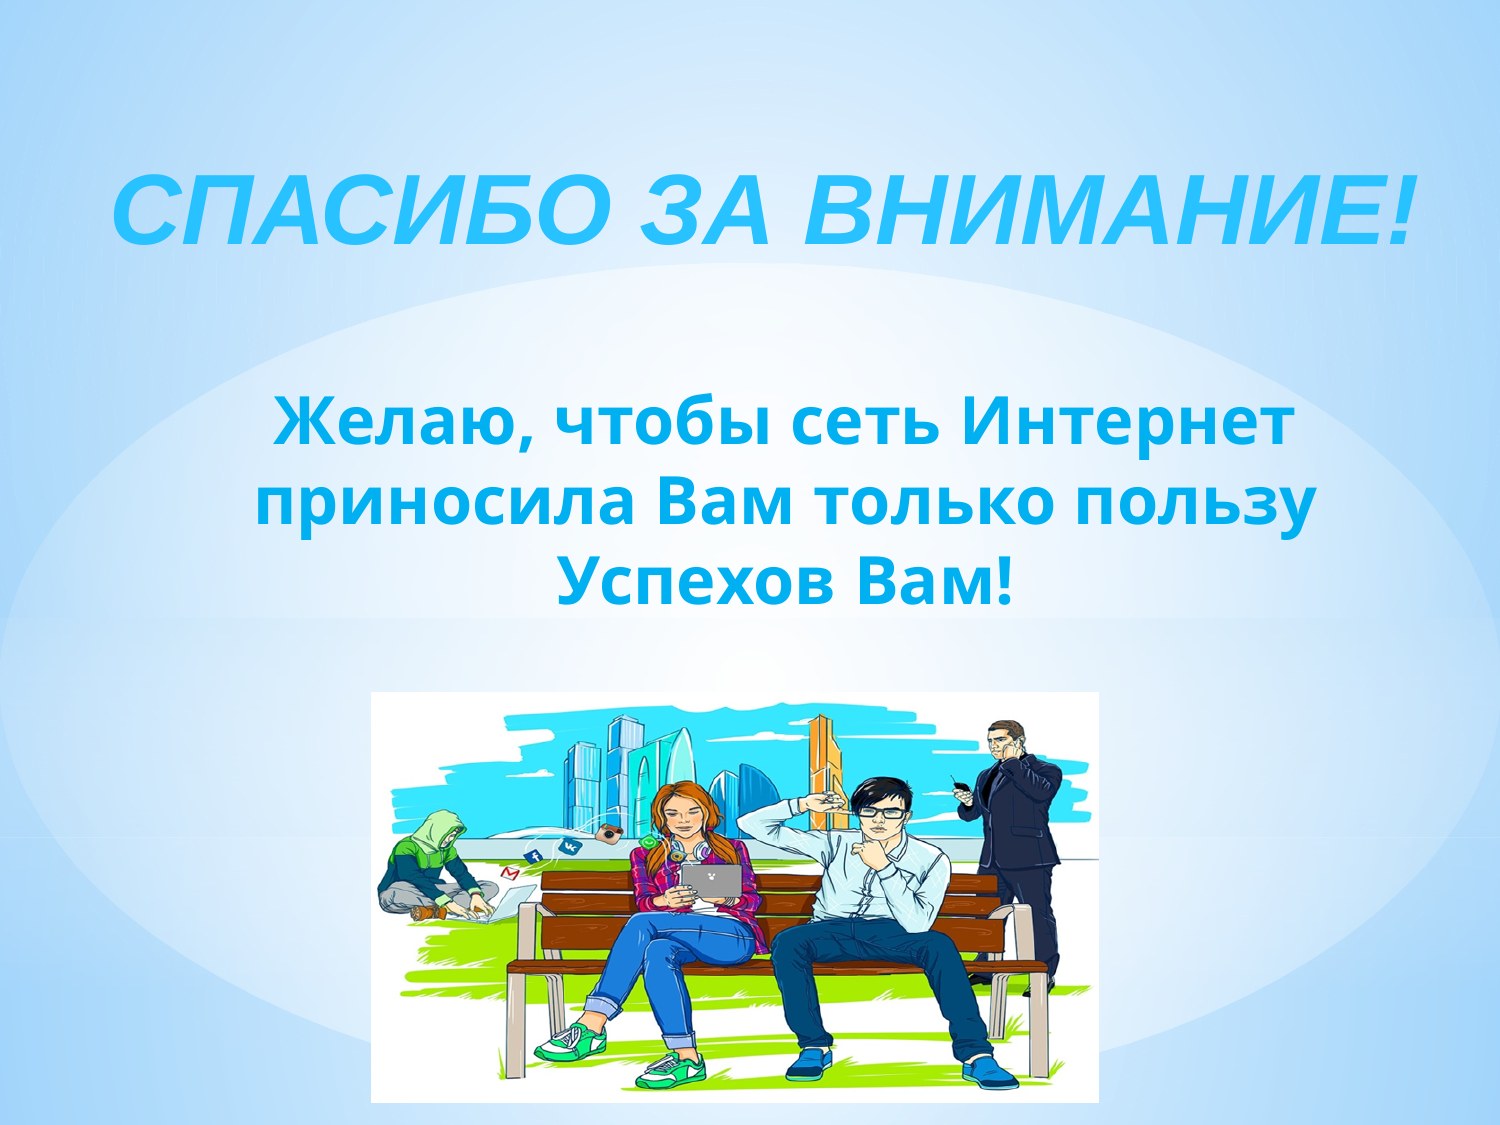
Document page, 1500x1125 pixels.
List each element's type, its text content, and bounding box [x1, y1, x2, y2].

text_box Желаю, чтобы сеть Интернет приносила Вам только пользу Успехов Вам! [147, 290, 1424, 626]
picture [371, 692, 1099, 1103]
text_box СПАСИБО ЗА ВНИМАНИЕ! [29, 137, 1500, 272]
